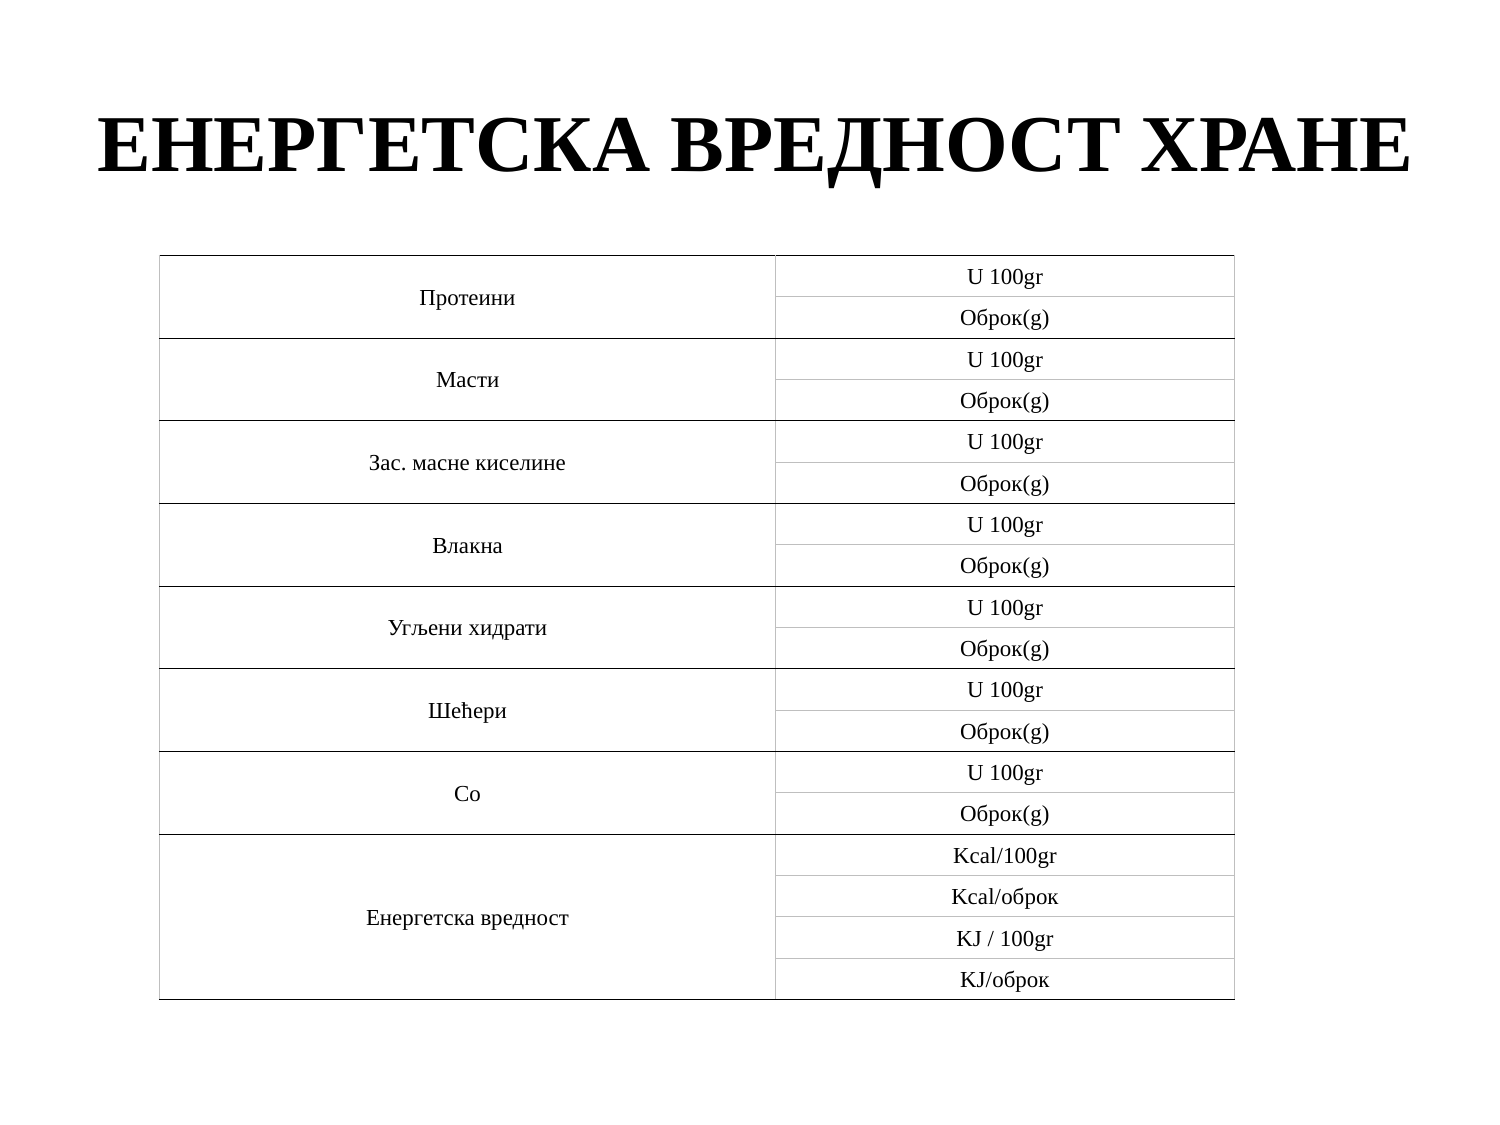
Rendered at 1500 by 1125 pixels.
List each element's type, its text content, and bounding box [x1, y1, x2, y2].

table_cell U 100gr [776, 339, 1234, 379]
table_cell U 100gr [776, 504, 1234, 544]
table_cell KJ / 100gr [776, 917, 1234, 958]
table_cell Kcal/оброк [776, 876, 1234, 916]
table_cell Влакна [160, 504, 775, 586]
table_cell U 100gr [776, 587, 1234, 627]
table_cell Енергетска вредност [160, 835, 775, 999]
table_cell Оброк(g) [776, 297, 1234, 338]
table_cell Оброк(g) [776, 711, 1234, 751]
table_cell Масти [160, 339, 775, 420]
table_cell Оброк(g) [776, 463, 1234, 503]
table_cell Оброк(g) [776, 793, 1234, 834]
table_cell Угљени хидрати [160, 587, 775, 668]
table_cell Оброк(g) [776, 628, 1234, 668]
title ЕНЕРГЕТСКА ВРЕДНОСТ ХРАНЕ [41, 45, 1471, 233]
table_cell Шећери [160, 669, 775, 751]
table_cell KJ/оброк [776, 959, 1234, 999]
table_cell Kcal/100gr [776, 835, 1234, 875]
table_cell Со [160, 752, 775, 834]
table_cell Зас. масне киселине [160, 421, 775, 503]
table_cell Оброк(g) [776, 380, 1234, 420]
table_cell U 100gr [776, 421, 1234, 462]
table_cell U 100gr [776, 752, 1234, 792]
table_header Протеини [160, 256, 775, 338]
table_cell Оброк(g) [776, 545, 1234, 586]
table_cell U 100gr [776, 669, 1234, 710]
table_header U 100gr [776, 256, 1234, 296]
